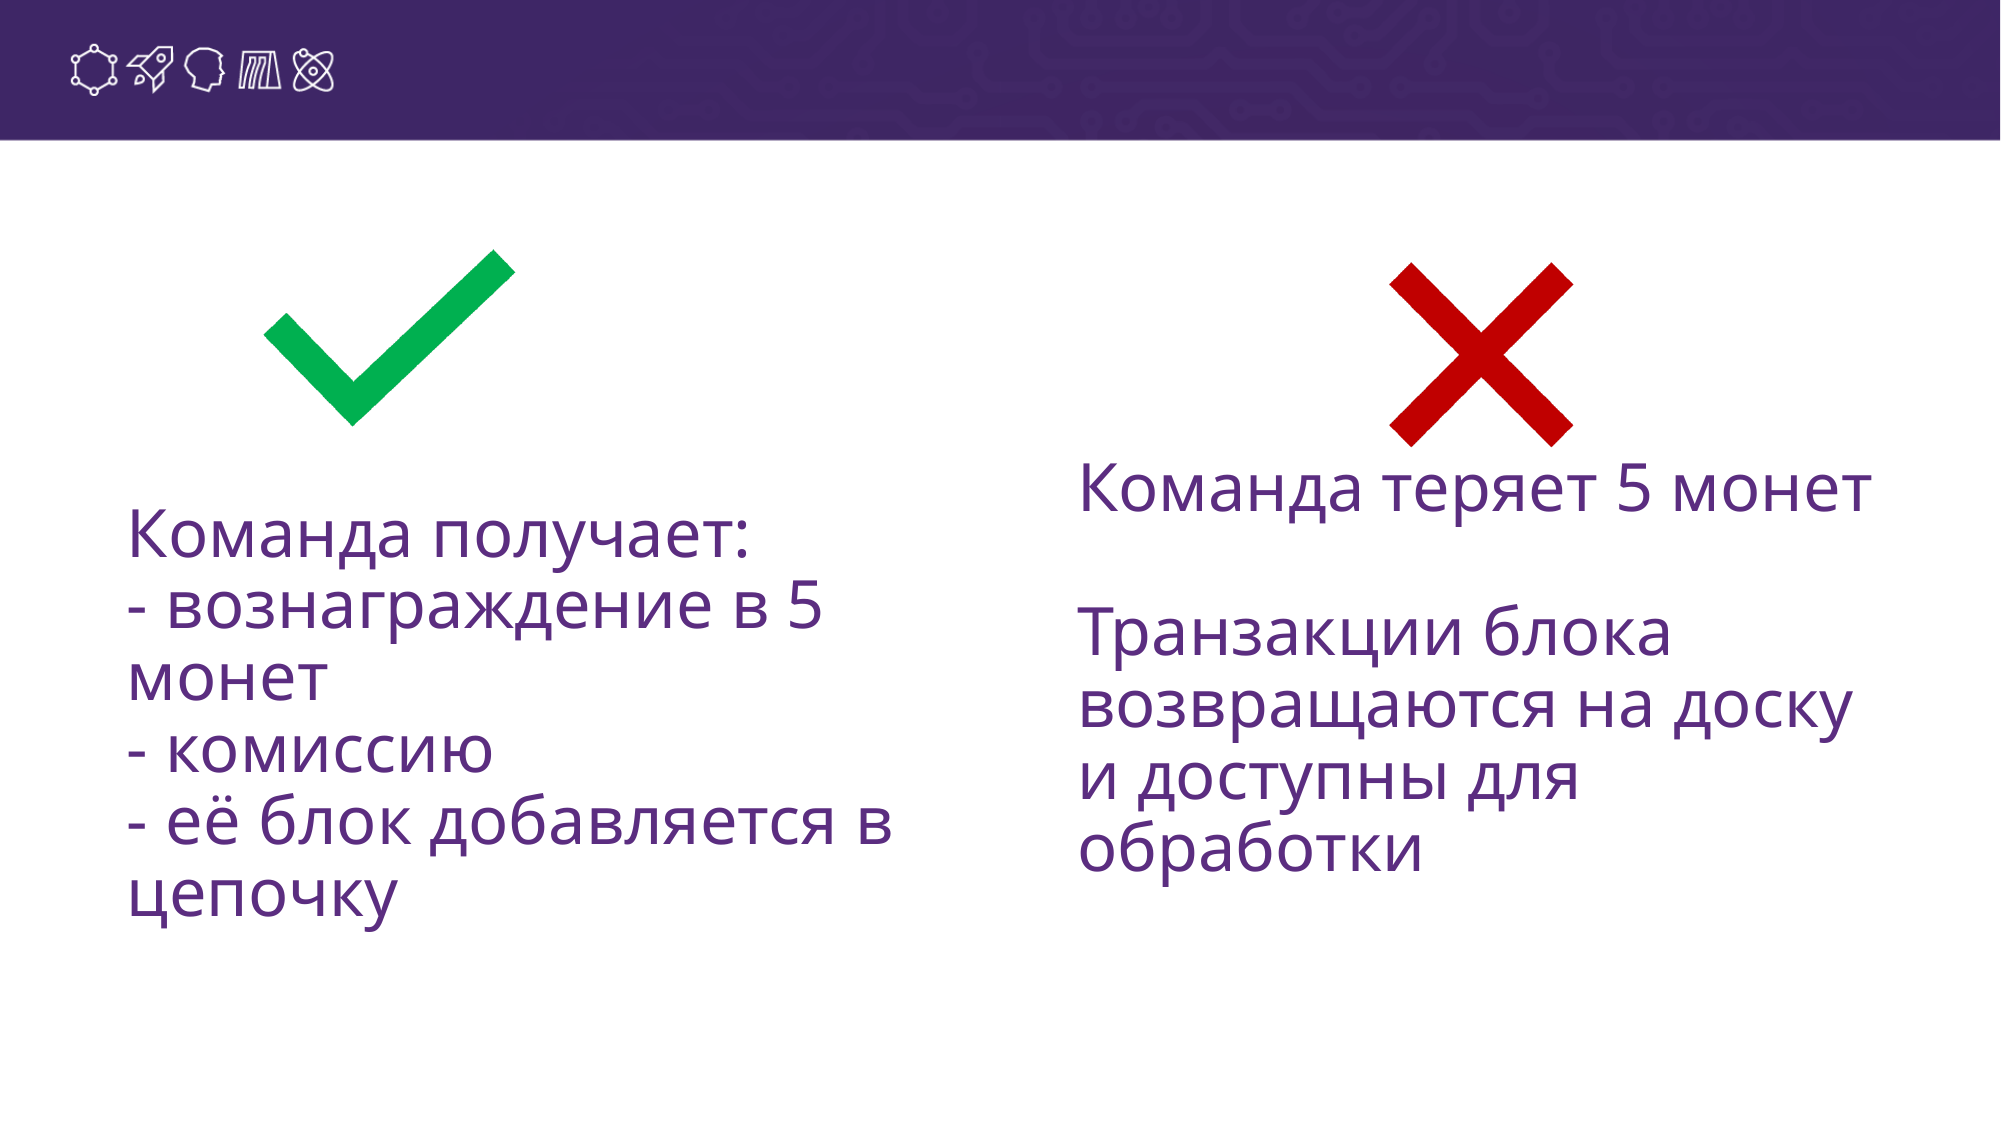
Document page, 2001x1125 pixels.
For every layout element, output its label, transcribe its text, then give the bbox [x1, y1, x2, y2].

picture [0, 0, 2001, 1125]
text_box Команда получает: - вознаграждение в 5 монет - комиссию - её блок добавляется в цепочку [111, 479, 951, 952]
text_box Команда теряет 5 монет Транзакции блока возвращаются на доску и доступны для обработки [1061, 433, 1901, 906]
